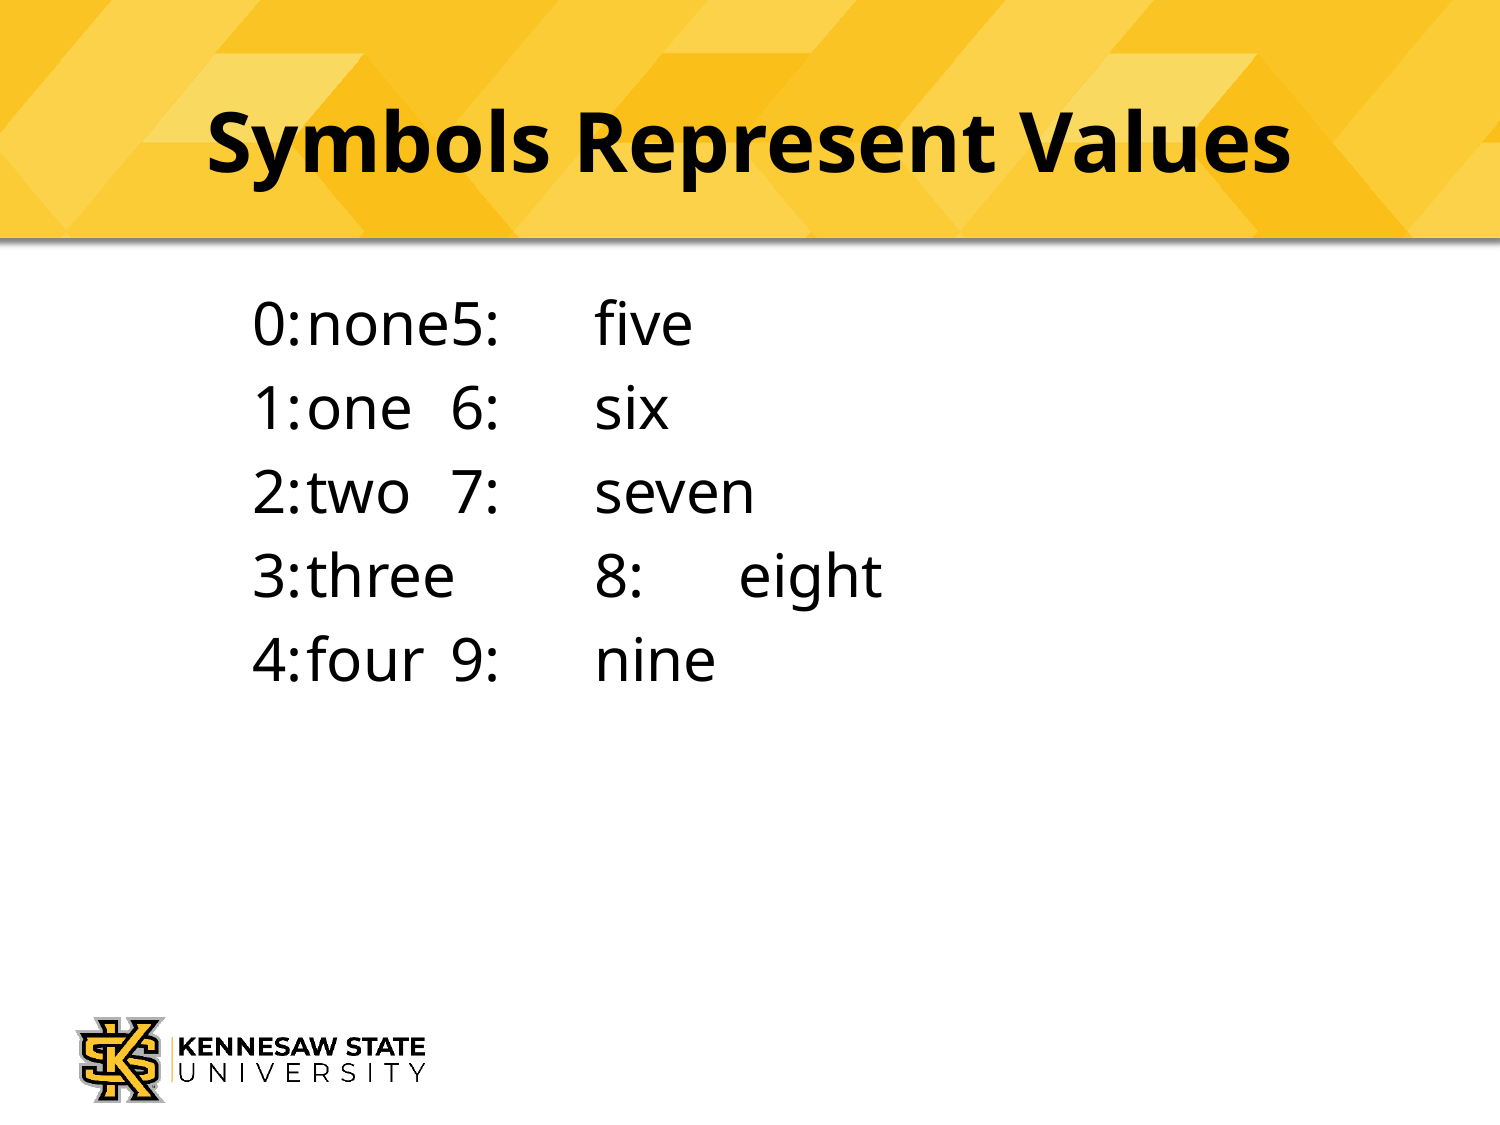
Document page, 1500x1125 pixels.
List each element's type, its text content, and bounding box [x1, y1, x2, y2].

picture [75, 1017, 425, 1103]
title Symbols Represent Values [75, 45, 1425, 233]
picture [0, 0, 1500, 251]
list 0: none 5: five 1: one 6: six 2: two 7: seven 3: three 8: eight 4: four 9: nine [237, 278, 1296, 748]
